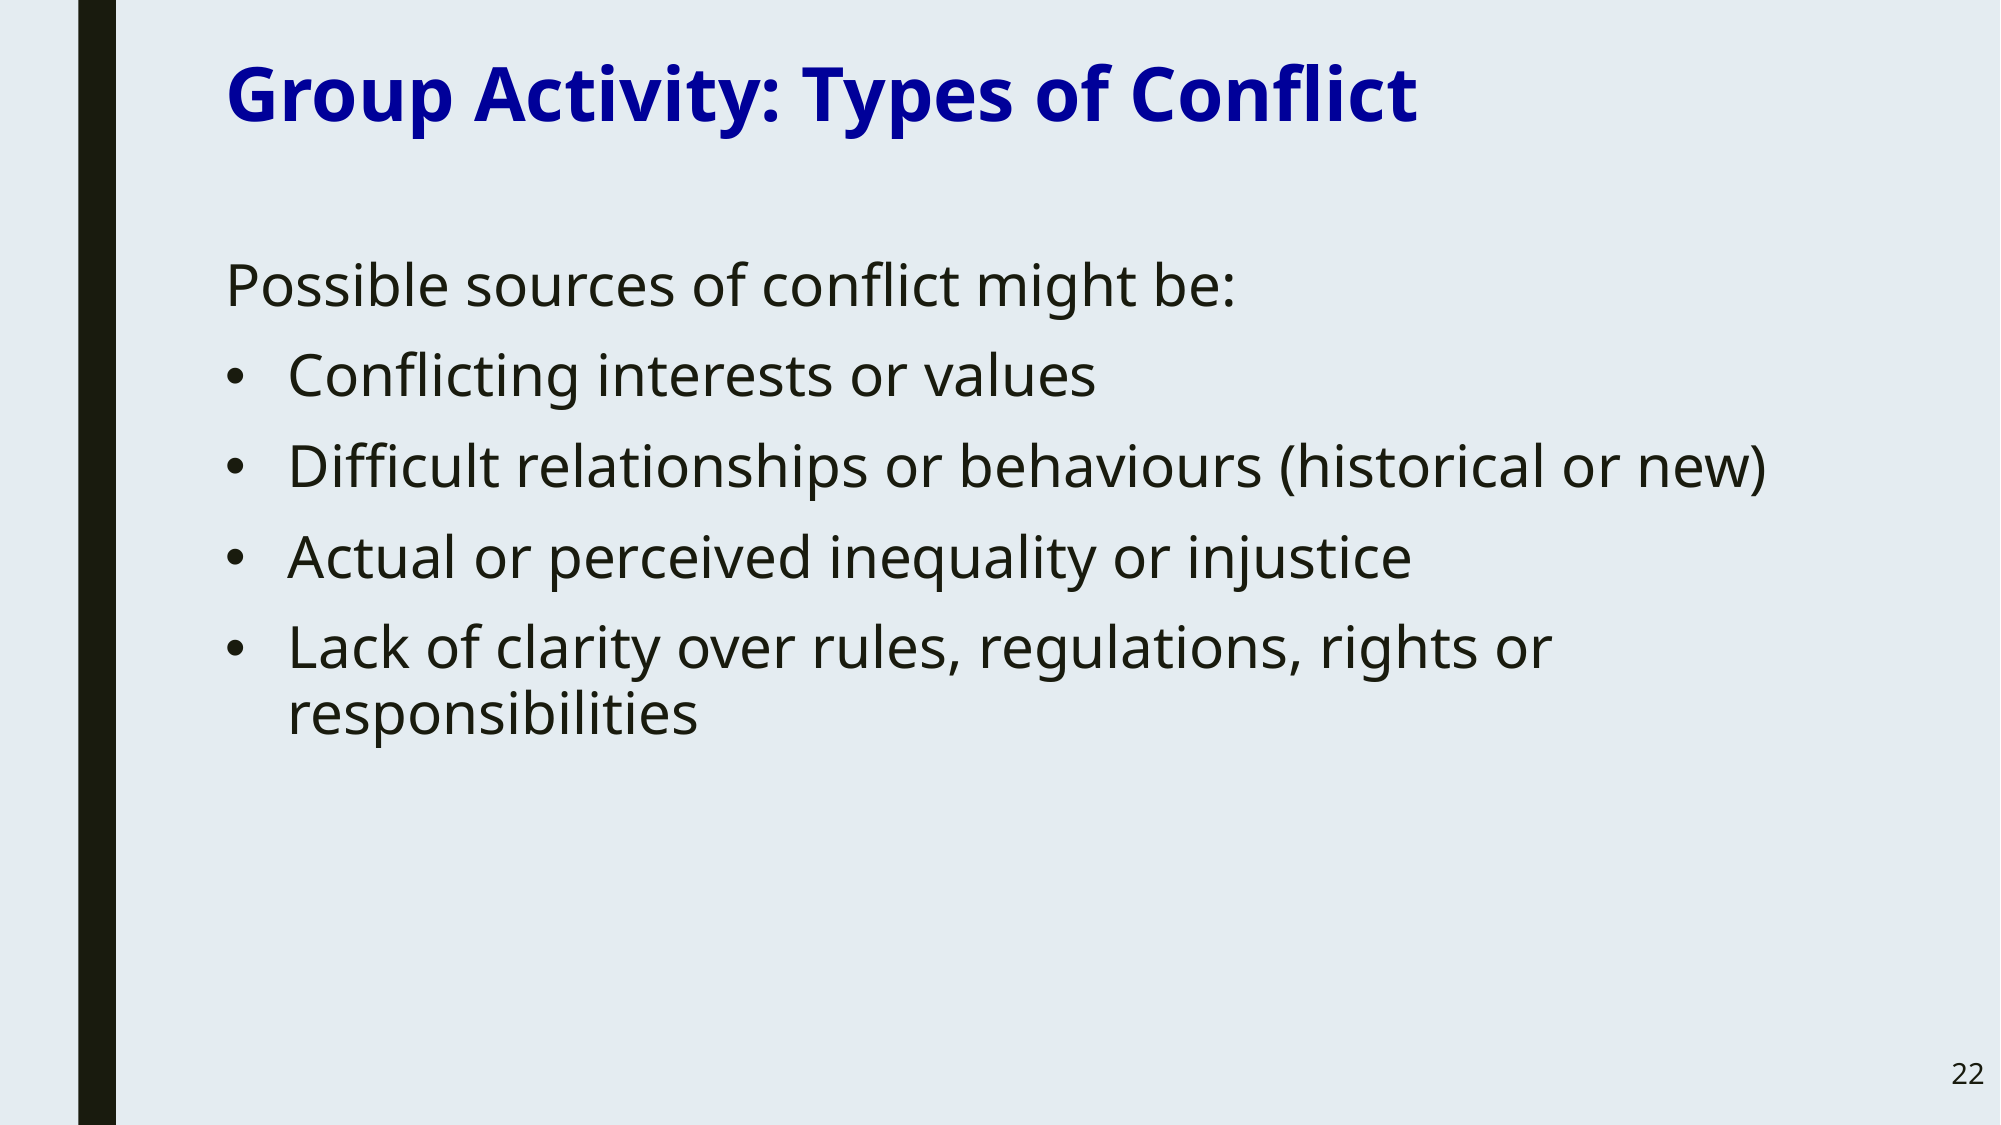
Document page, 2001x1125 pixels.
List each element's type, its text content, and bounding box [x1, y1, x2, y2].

title Group Activity: Types of Conflict [210, 50, 1935, 163]
list Possible sources of conflict might be: Conflicting interests or values Difficult relationships or behaviours (historical or new) Actual or perceived inequality or injustice Lack of clarity over rules, regulations, rights or responsibilities [210, 246, 1863, 942]
slide_number 22 [1884, 1024, 2000, 1125]
